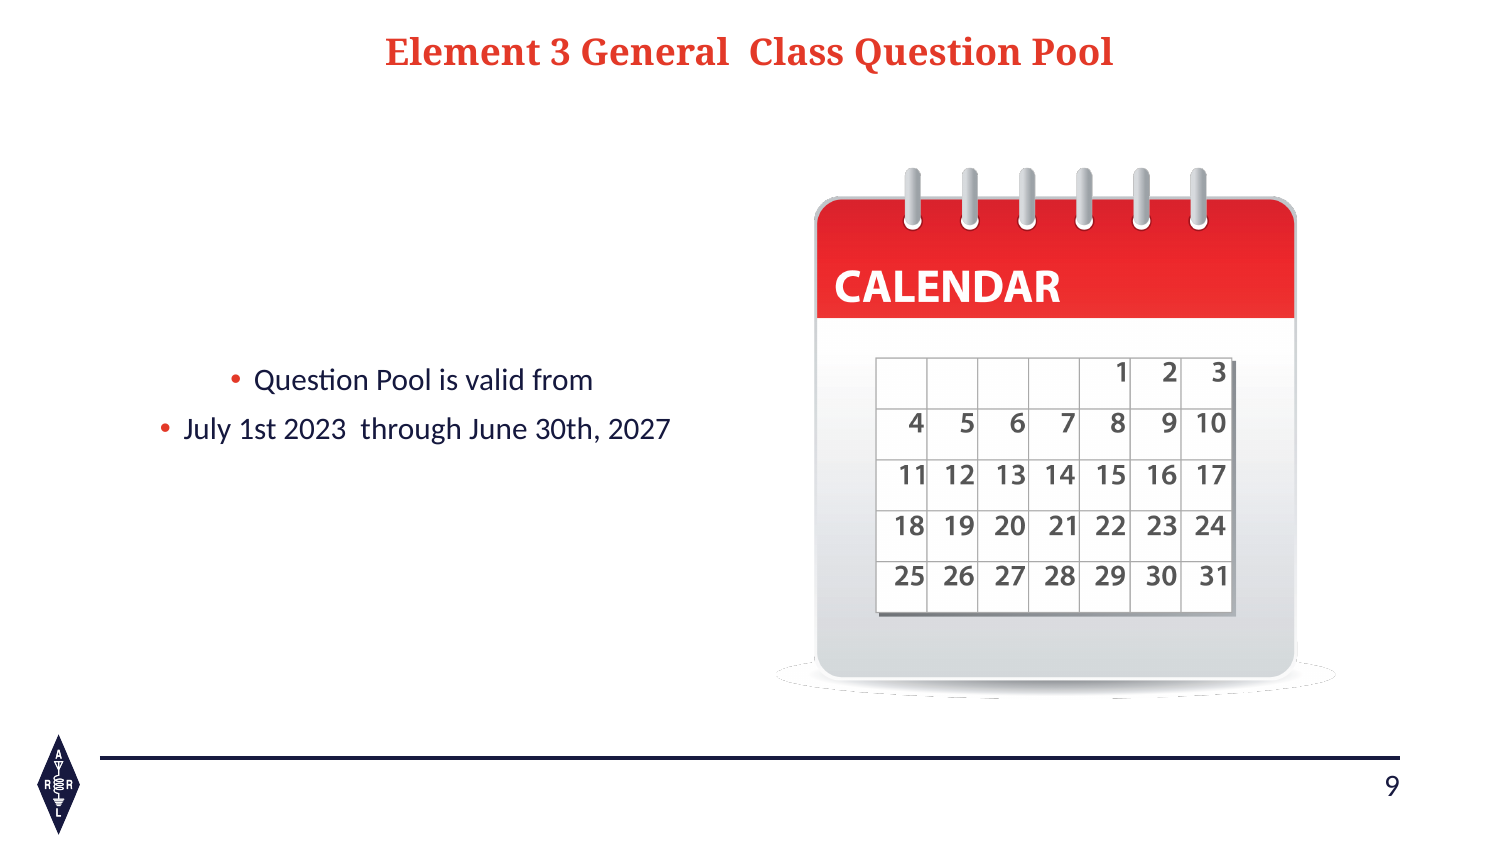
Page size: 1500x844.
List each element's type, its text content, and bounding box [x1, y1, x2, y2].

picture [37, 734, 80, 835]
slide_number 9 [1302, 761, 1400, 807]
title Element 3 General Class Question Pool [41, 32, 1459, 139]
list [749, 116, 1361, 728]
list Question Pool is valid from July 1st 2023 through June 30th, 2027 [67, 127, 764, 739]
